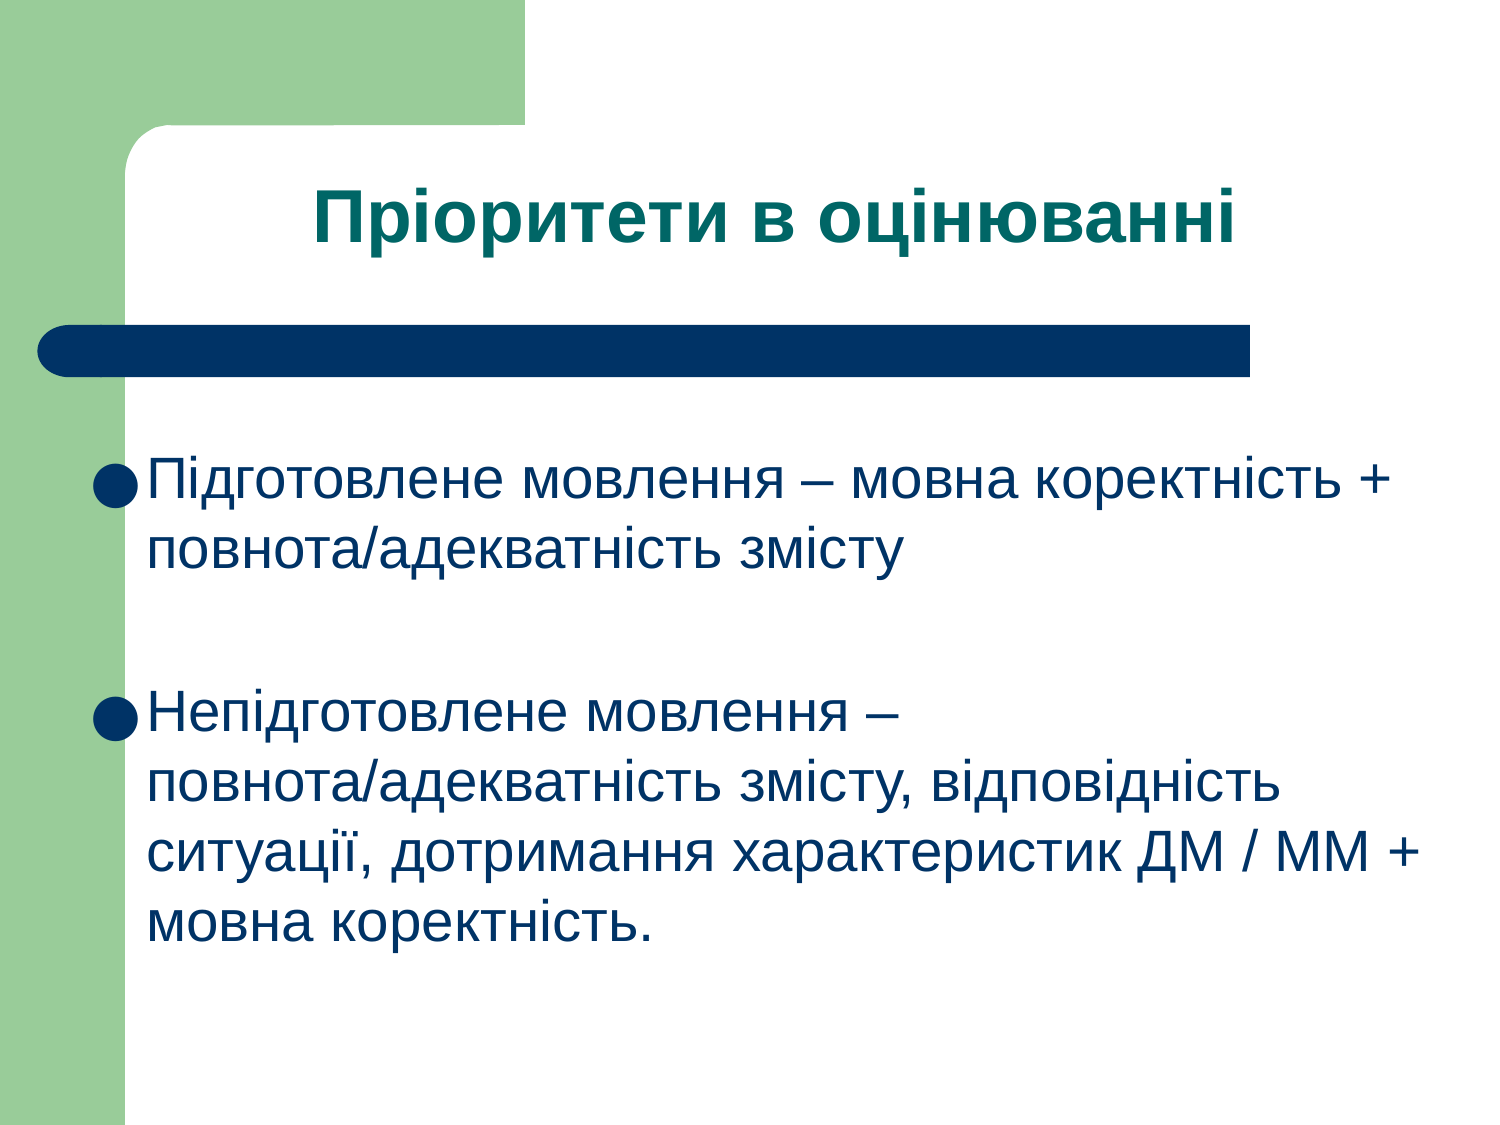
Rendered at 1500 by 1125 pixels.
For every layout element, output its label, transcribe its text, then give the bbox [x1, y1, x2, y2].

list Підготовлене мовлення – мовна коректність + повнота/адекватність змісту Непідготовлене мовлення – повнота/адекватність змісту, відповідність ситуації, дотримання характеристик ДМ / ММ + мовна коректність. [75, 432, 1463, 1006]
title Пріоритети в оцінюванні [125, 125, 1425, 313]
